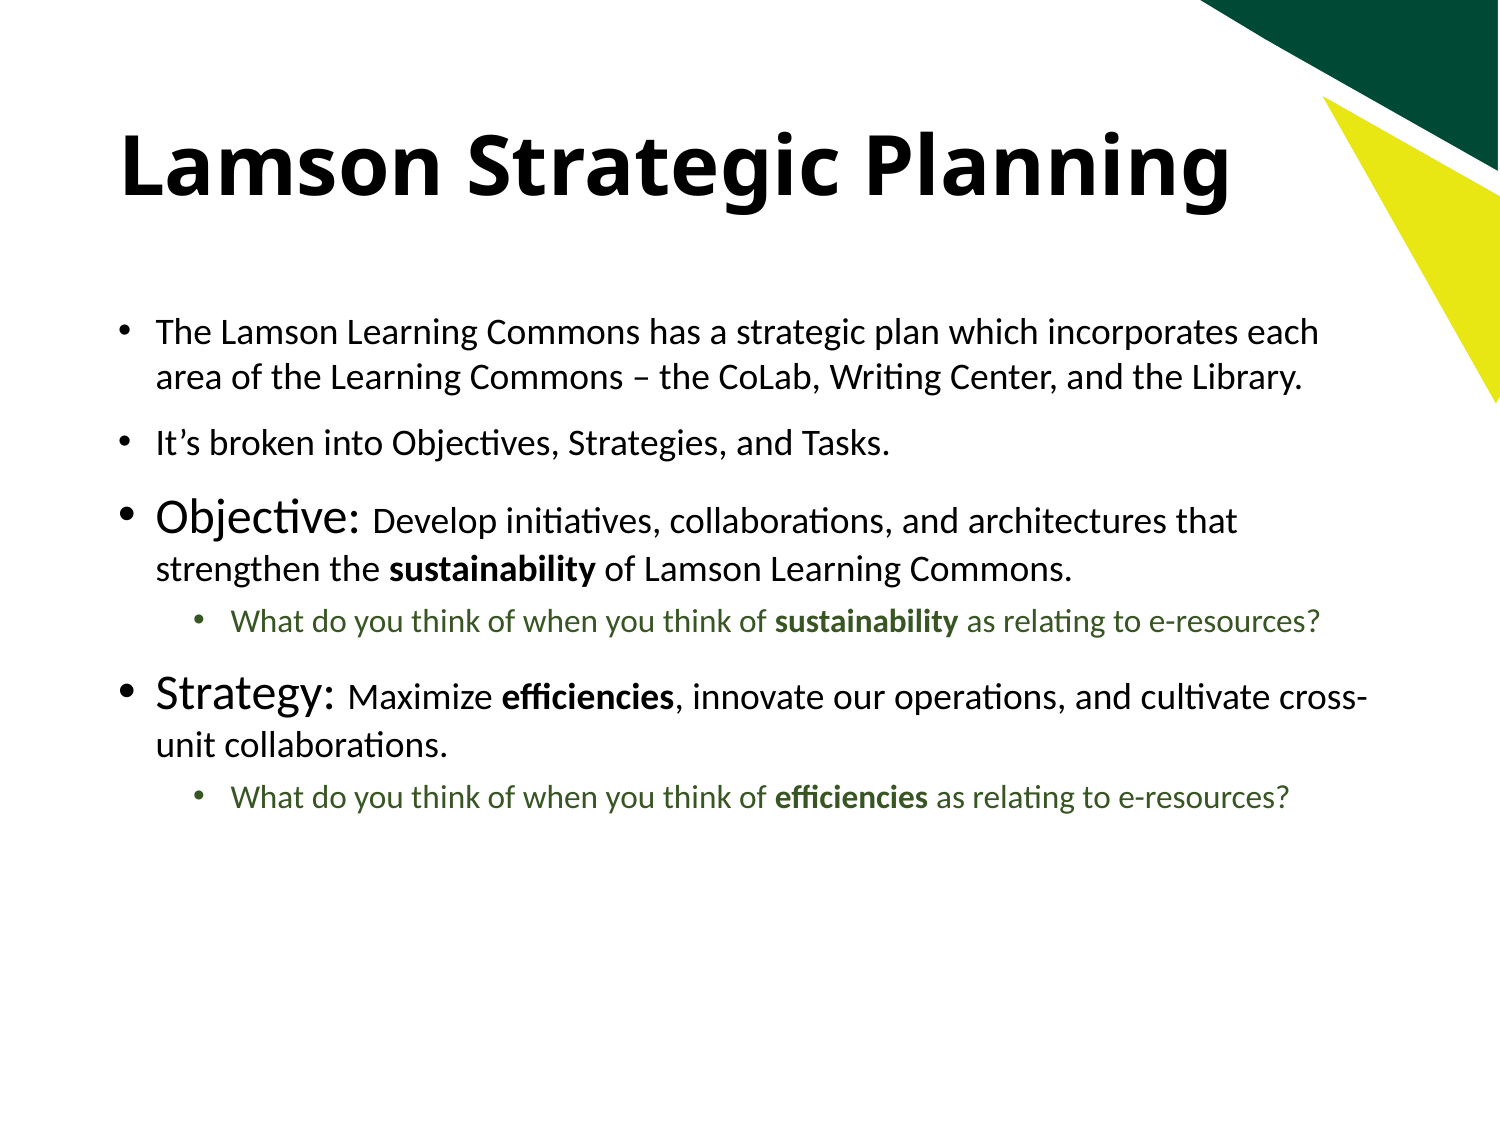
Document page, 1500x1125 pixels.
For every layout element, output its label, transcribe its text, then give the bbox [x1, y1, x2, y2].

title Lamson Strategic Planning [103, 59, 1397, 278]
list The Lamson Learning Commons has a strategic plan which incorporates each area of the Learning Commons – the CoLab, Writing Center, and the Library. It’s broken into Objectives, Strategies, and Tasks. Objective: Develop initiatives, collaborations, and architectures that strengthen the sustainability of Lamson Learning Commons. What do you think of when you think of sustainability as relating to e-resources? Strategy: Maximize efficiencies, innovate our operations, and cultivate cross-unit collaborations. What do you think of when you think of efficiencies as relating to e-resources? [103, 299, 1397, 900]
